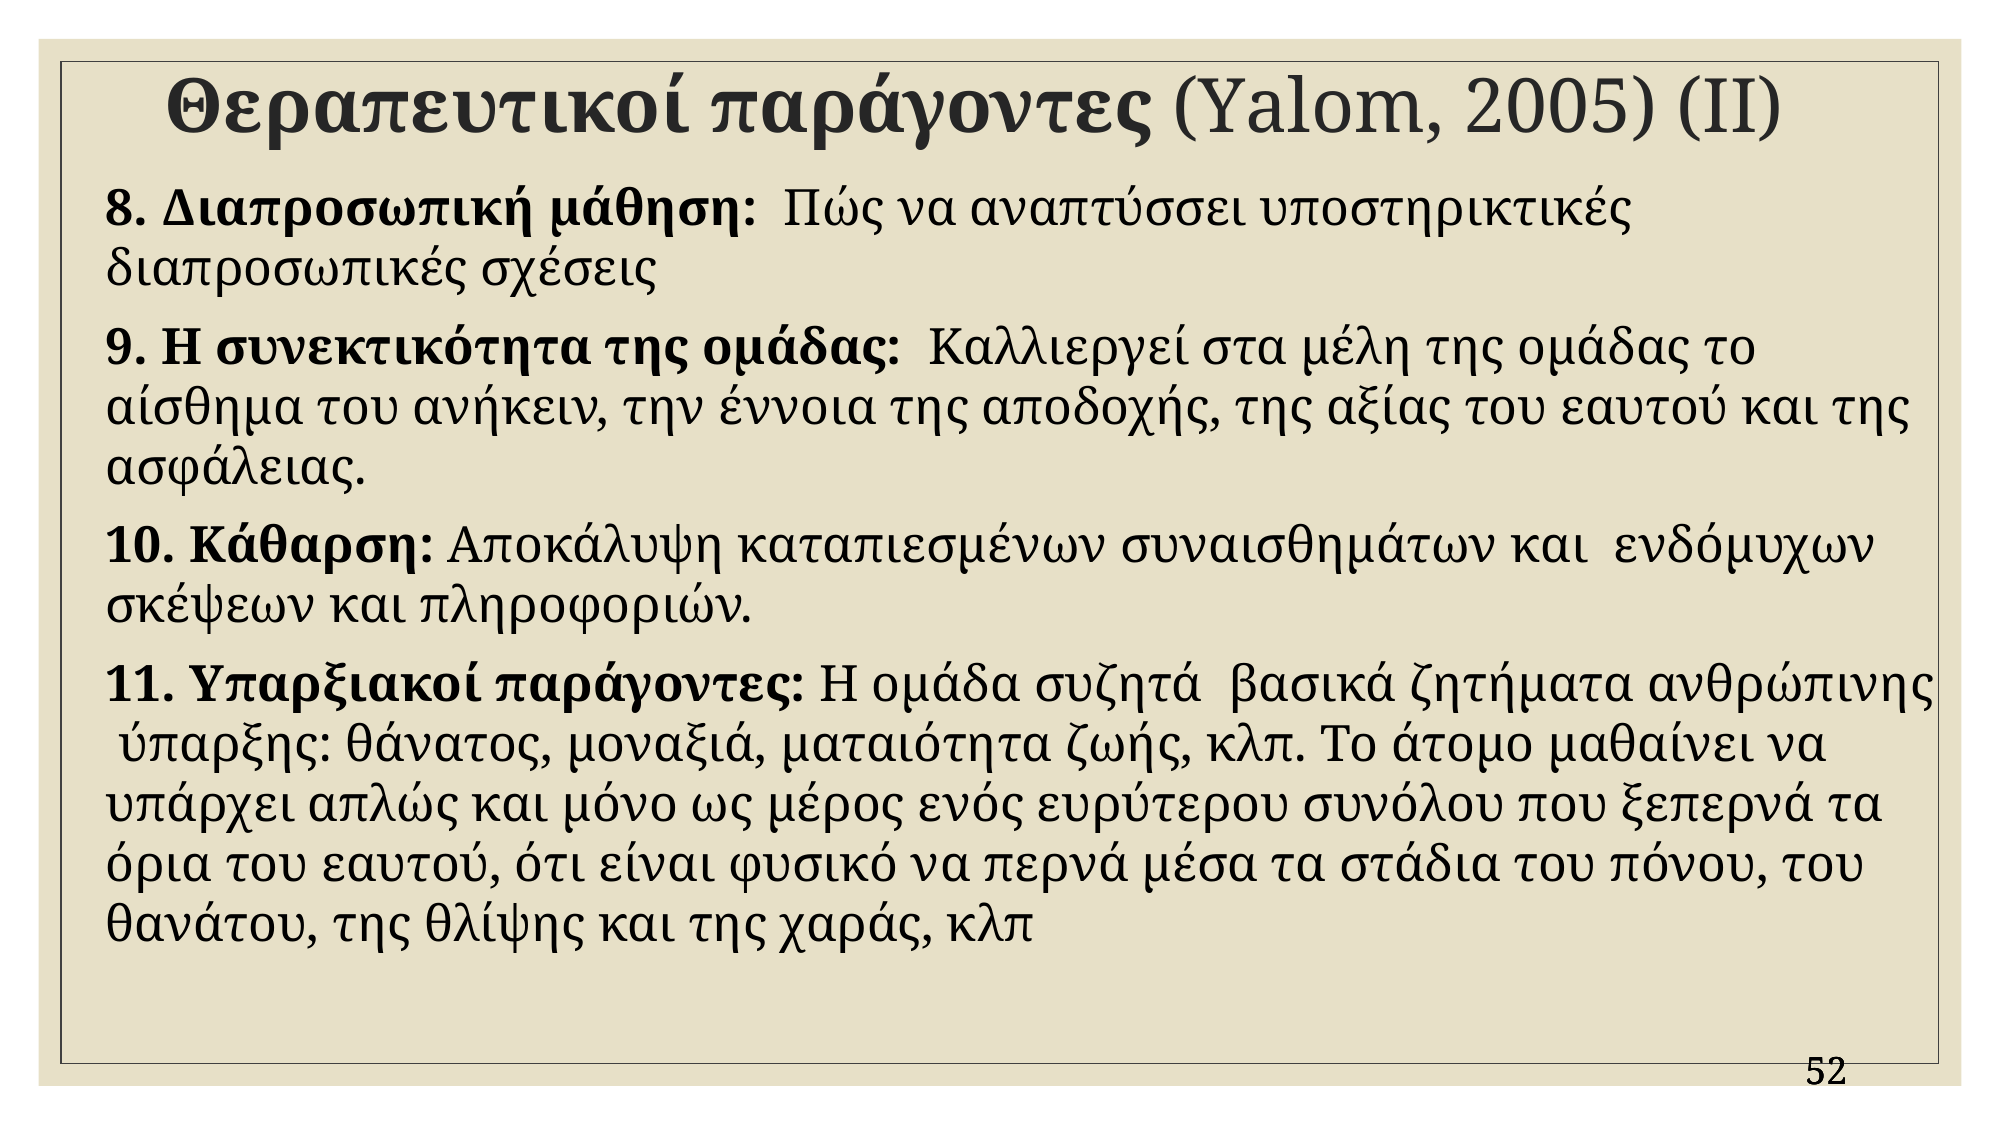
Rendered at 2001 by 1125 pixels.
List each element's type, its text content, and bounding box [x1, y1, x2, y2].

list 8. Διαπροσωπική μάθηση: Πώς να αναπτύσσει υποστηρικτικές διαπροσωπικές σχέσεις 9. Η συνεκτικότητα της ομάδας: Καλλιεργεί στα μέλη της ομάδας το αίσθημα του ανήκειν, την έννοια της αποδοχής, της αξίας του εαυτού και της ασφάλειας. 10. Κάθαρση: Αποκάλυψη καταπιεσμένων συναισθημάτων και ενδόμυχων σκέψεων και πληροφοριών. 11. Υπαρξιακοί παράγοντες: Η ομάδα συζητά βασικά ζητήματα ανθρώπινης ύπαρξης: θάνατος, μοναξιά, ματαιότητα ζωής, κλπ. Το άτομο μαθαίνει να υπάρχει απλώς και μόνο ως μέρος ενός ευρύτερου συνόλου που ξεπερνά τα όρια του εαυτού, ότι είναι φυσικό να περνά μέσα τα στάδια του πόνου, του θανάτου, της θλίψης και της χαράς, κλπ [90, 167, 1950, 1058]
text_box 52 [1412, 1042, 1863, 1103]
title Θεραπευτικοί παράγοντες (Υalom, 2005) (ΙΙ) [149, 49, 1910, 167]
